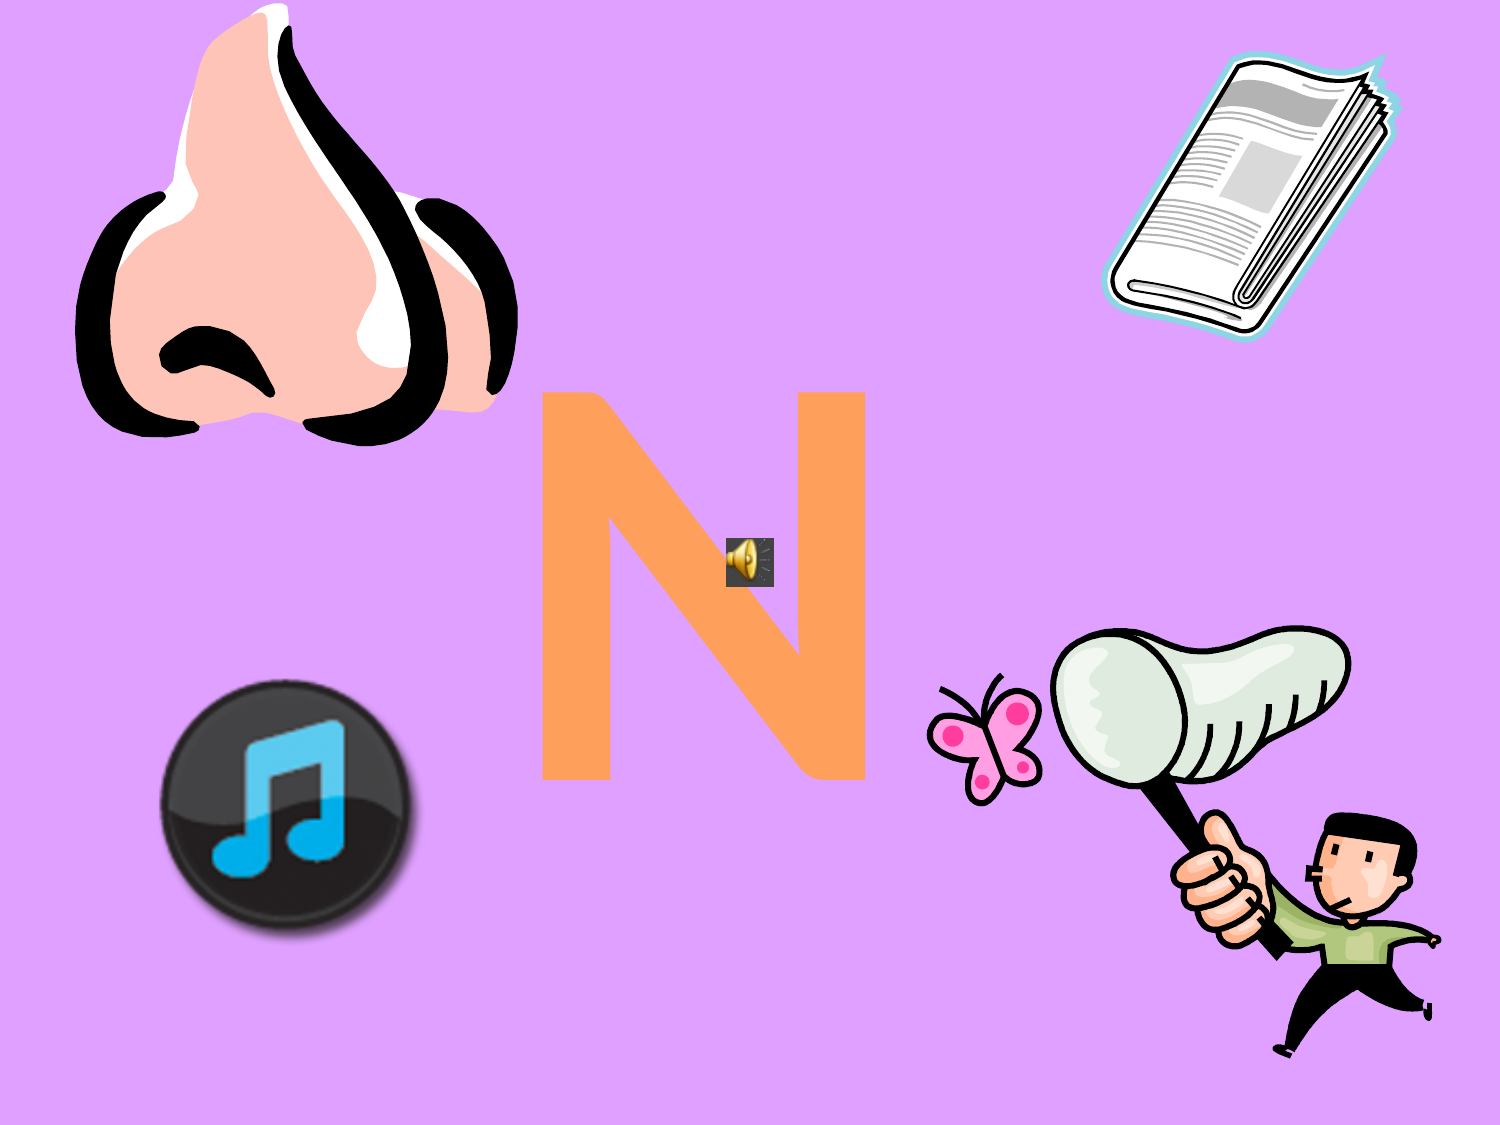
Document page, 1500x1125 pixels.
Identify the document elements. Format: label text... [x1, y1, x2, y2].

picture [137, 662, 438, 963]
text_box N [492, 174, 917, 908]
picture [724, 537, 776, 588]
picture [1099, 49, 1405, 344]
picture [74, 0, 522, 451]
picture [924, 624, 1446, 1063]
